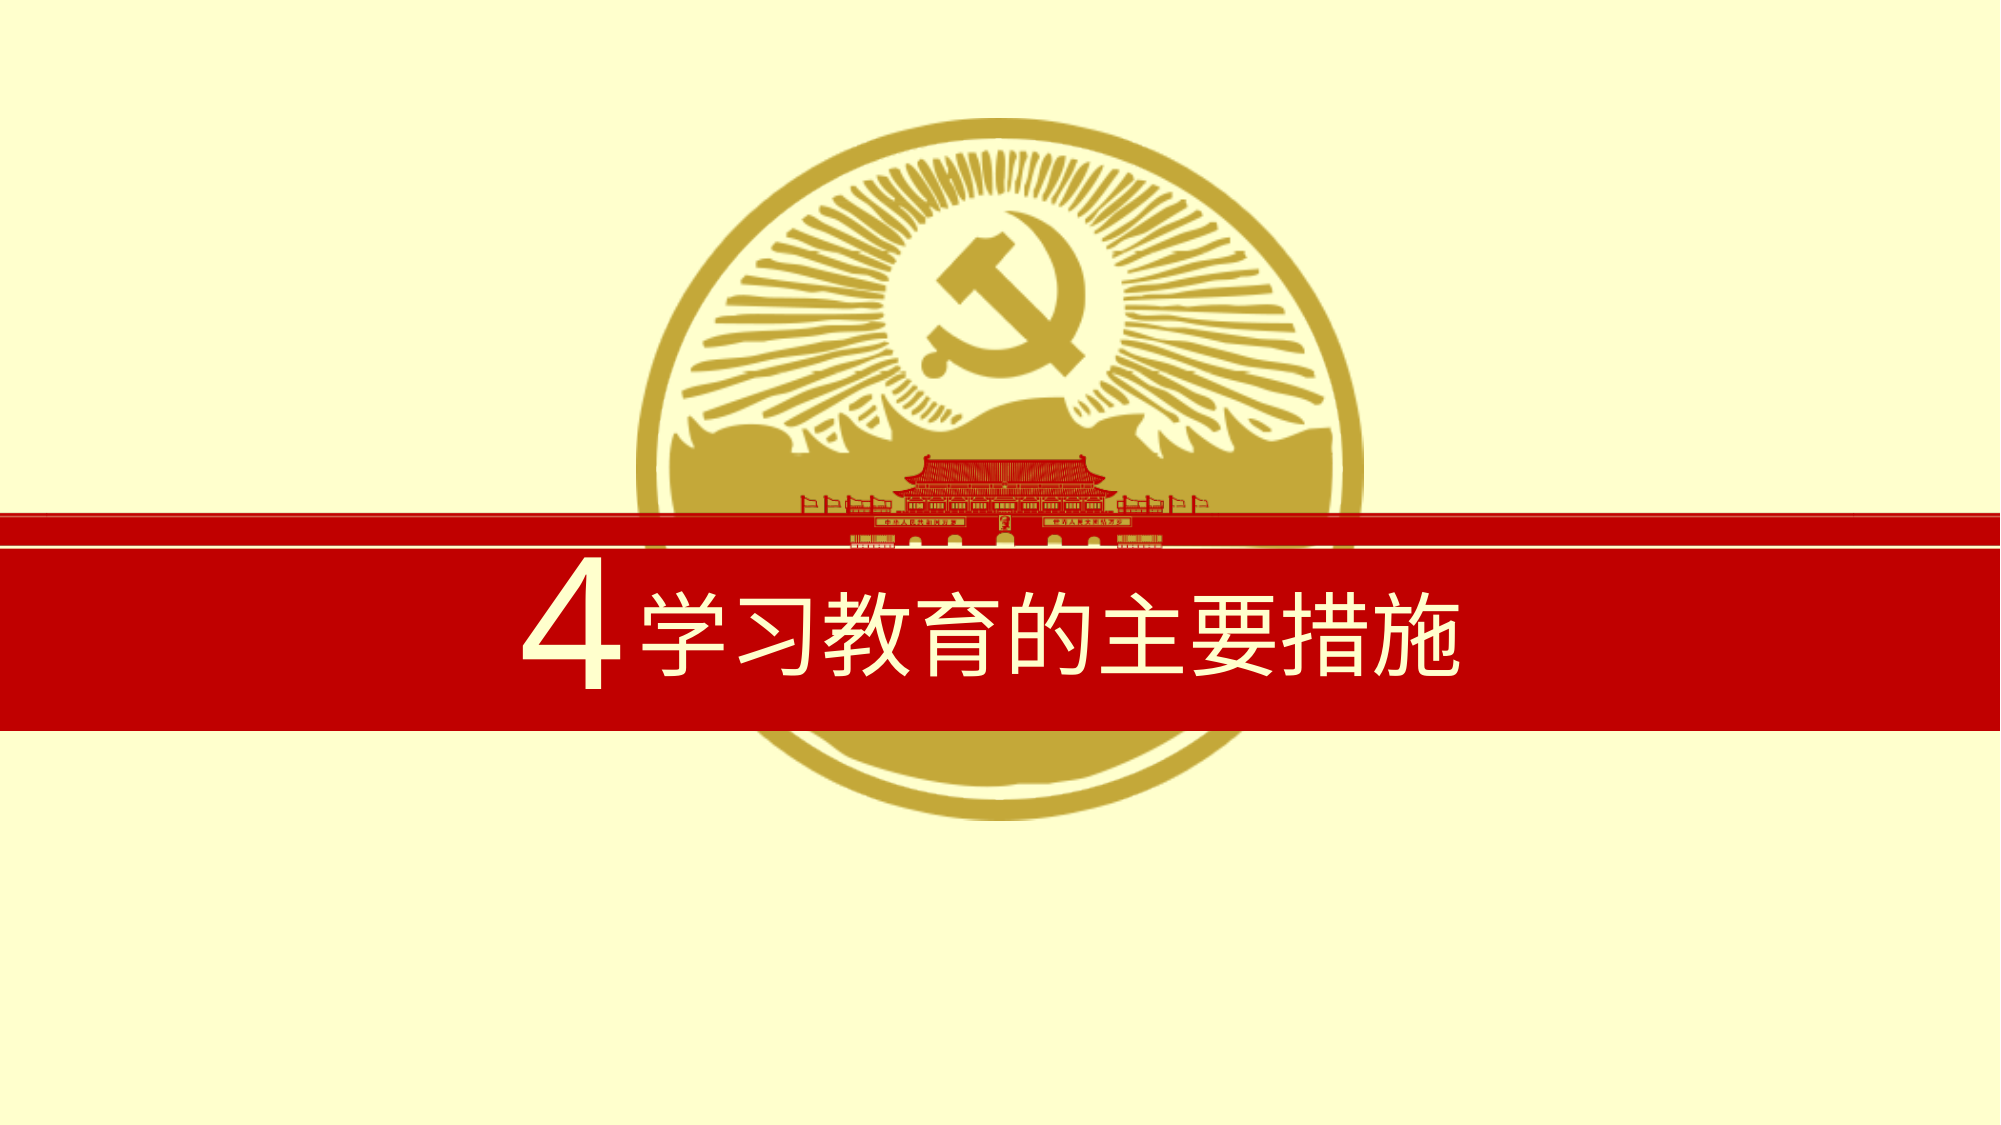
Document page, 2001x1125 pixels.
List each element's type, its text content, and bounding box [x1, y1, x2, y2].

title 学习教育的主要措施 [685, 562, 1638, 718]
subtitle 4 [458, 509, 685, 752]
picture [0, 454, 2000, 549]
